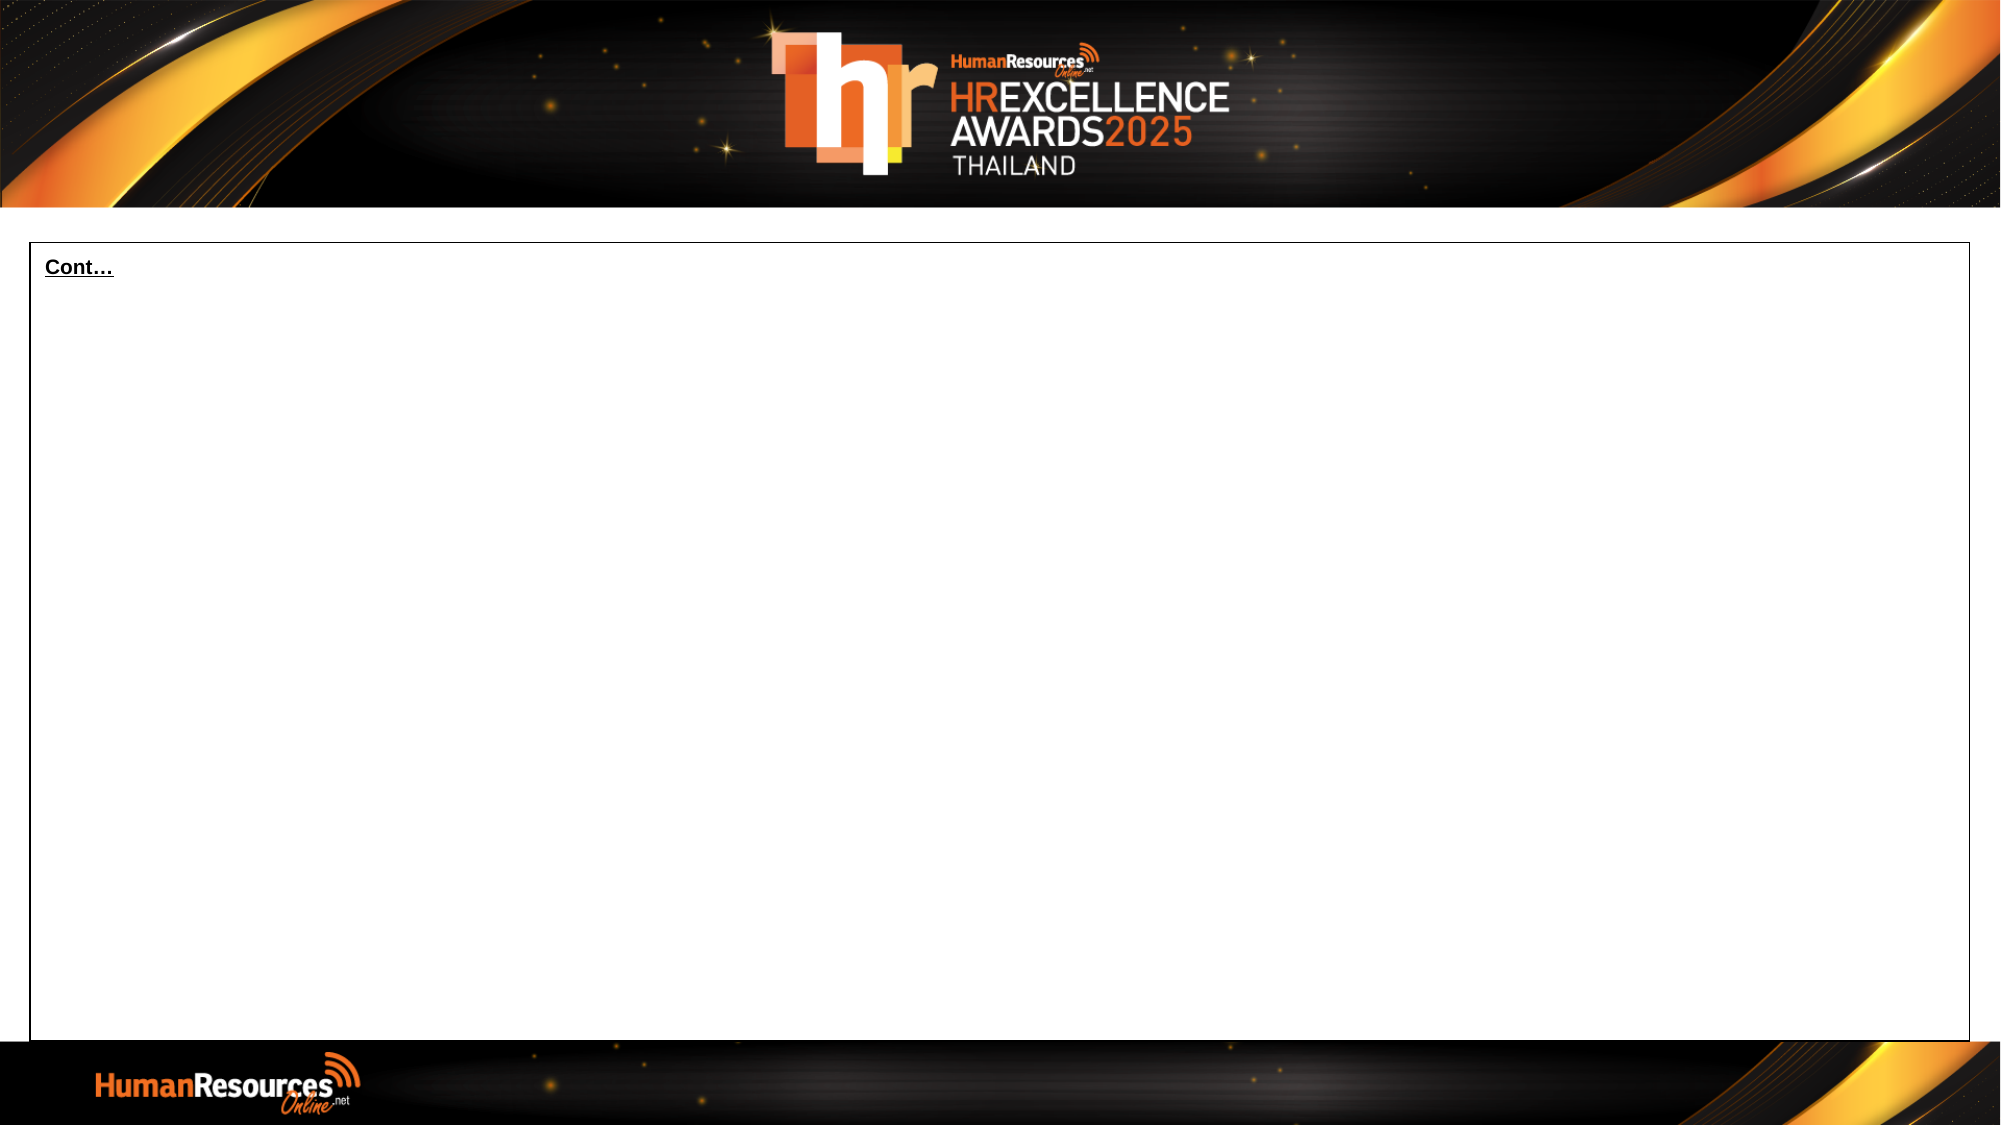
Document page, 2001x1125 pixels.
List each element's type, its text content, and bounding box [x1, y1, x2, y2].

text_box Cont… [30, 242, 1970, 1042]
picture [0, 0, 2001, 1125]
